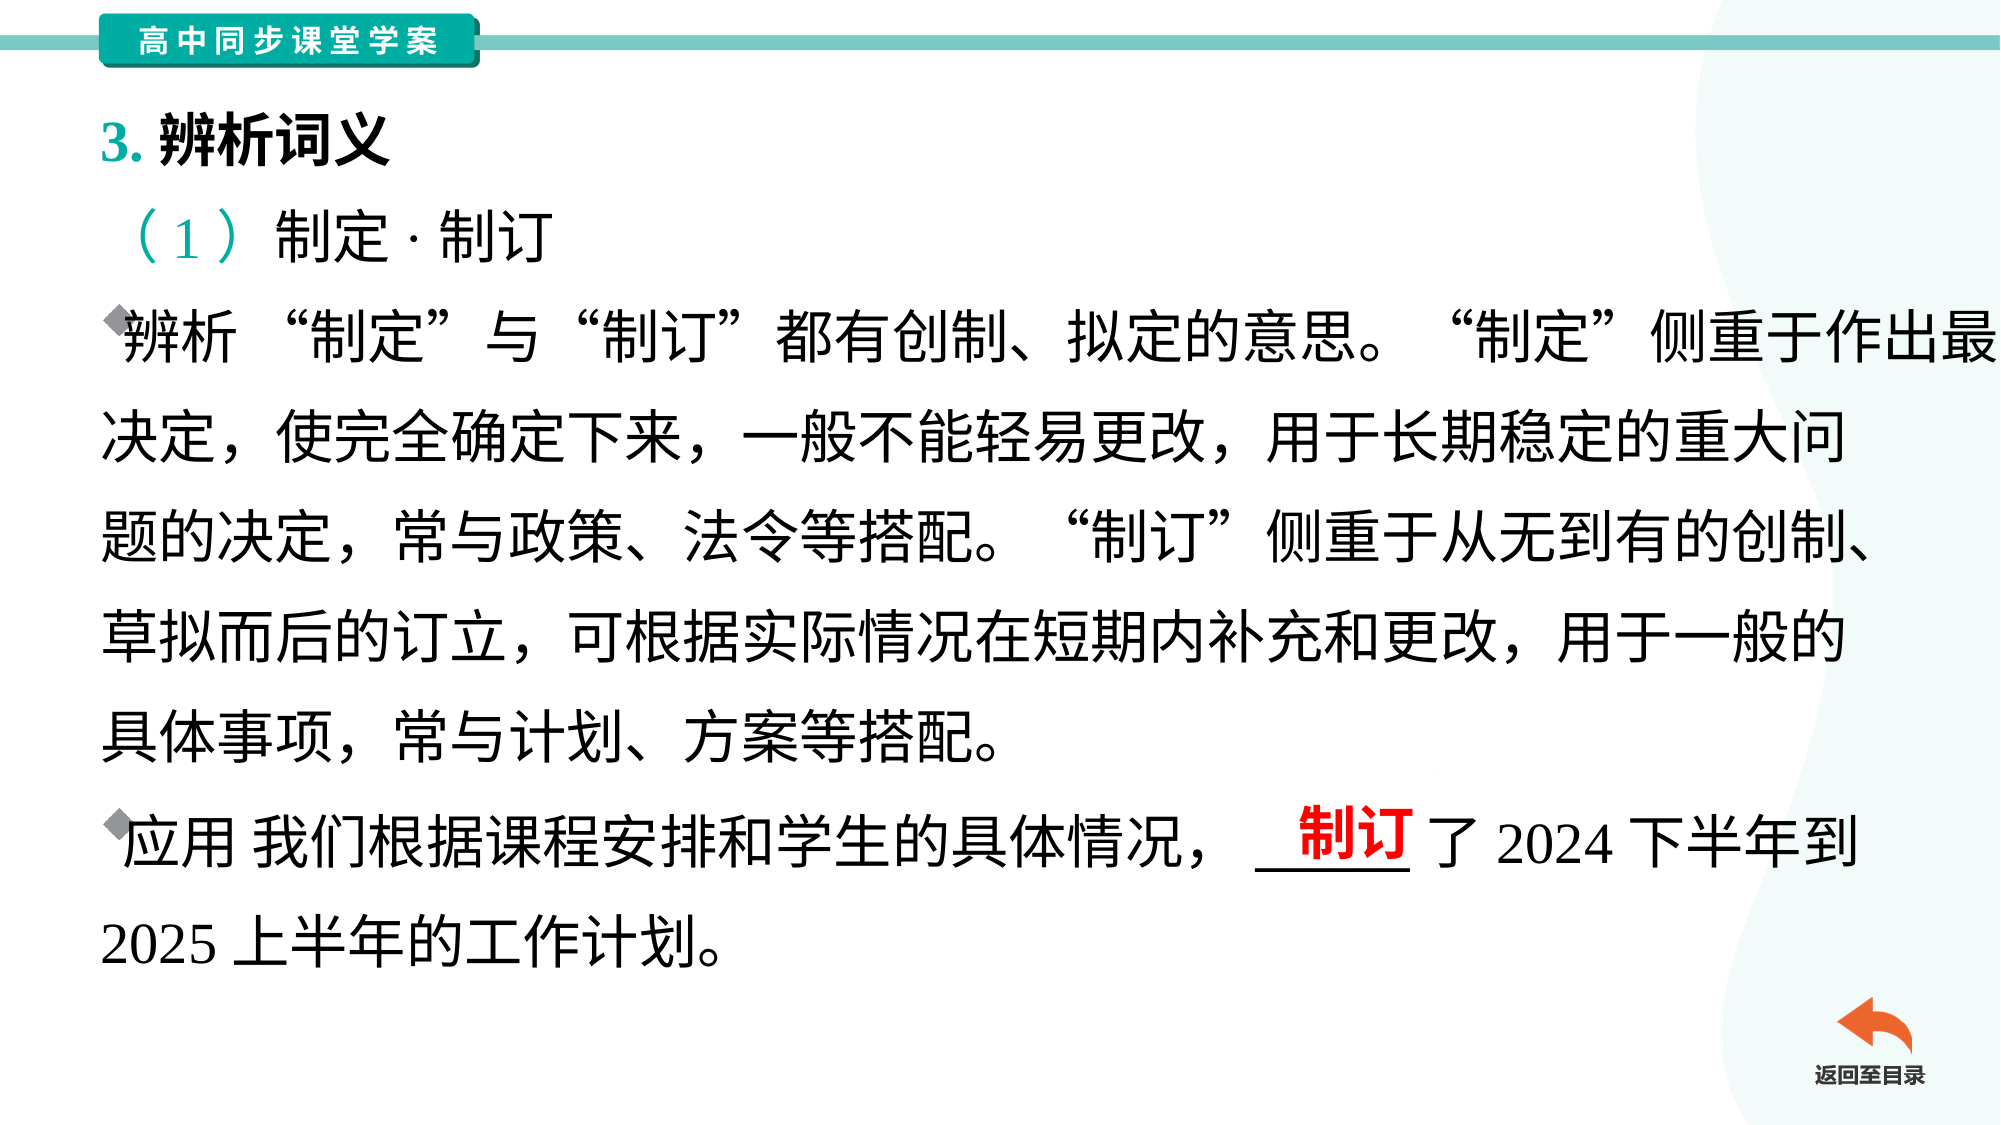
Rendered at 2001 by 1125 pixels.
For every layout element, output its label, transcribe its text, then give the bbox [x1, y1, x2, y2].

picture [0, 0, 2000, 1125]
text_box 辨析 “制定”与“制订”都有创制、拟定的意思。“制定”侧重于作出最后 决定，使完全确定下来，一般不能轻易更改，用于长期稳定的重大问 题的决定，常与政策、法令等搭配。“制订”侧重于从无到有的创制、 草拟而后的订立，可根据实际情况在短期内补充和更改，用于一般的 具体事项，常与计划、方案等搭配。 [100, 270, 1899, 771]
text_box 3.辨析词义 [100, 76, 1899, 173]
text_box 制订 [1277, 769, 1437, 866]
text_box 应用 我们根据课程安排和学生的具体情况，______了2024下半年到 2025上半年的工作计划。 [100, 774, 1899, 975]
text_box （1）制定·制订 [100, 174, 1899, 270]
